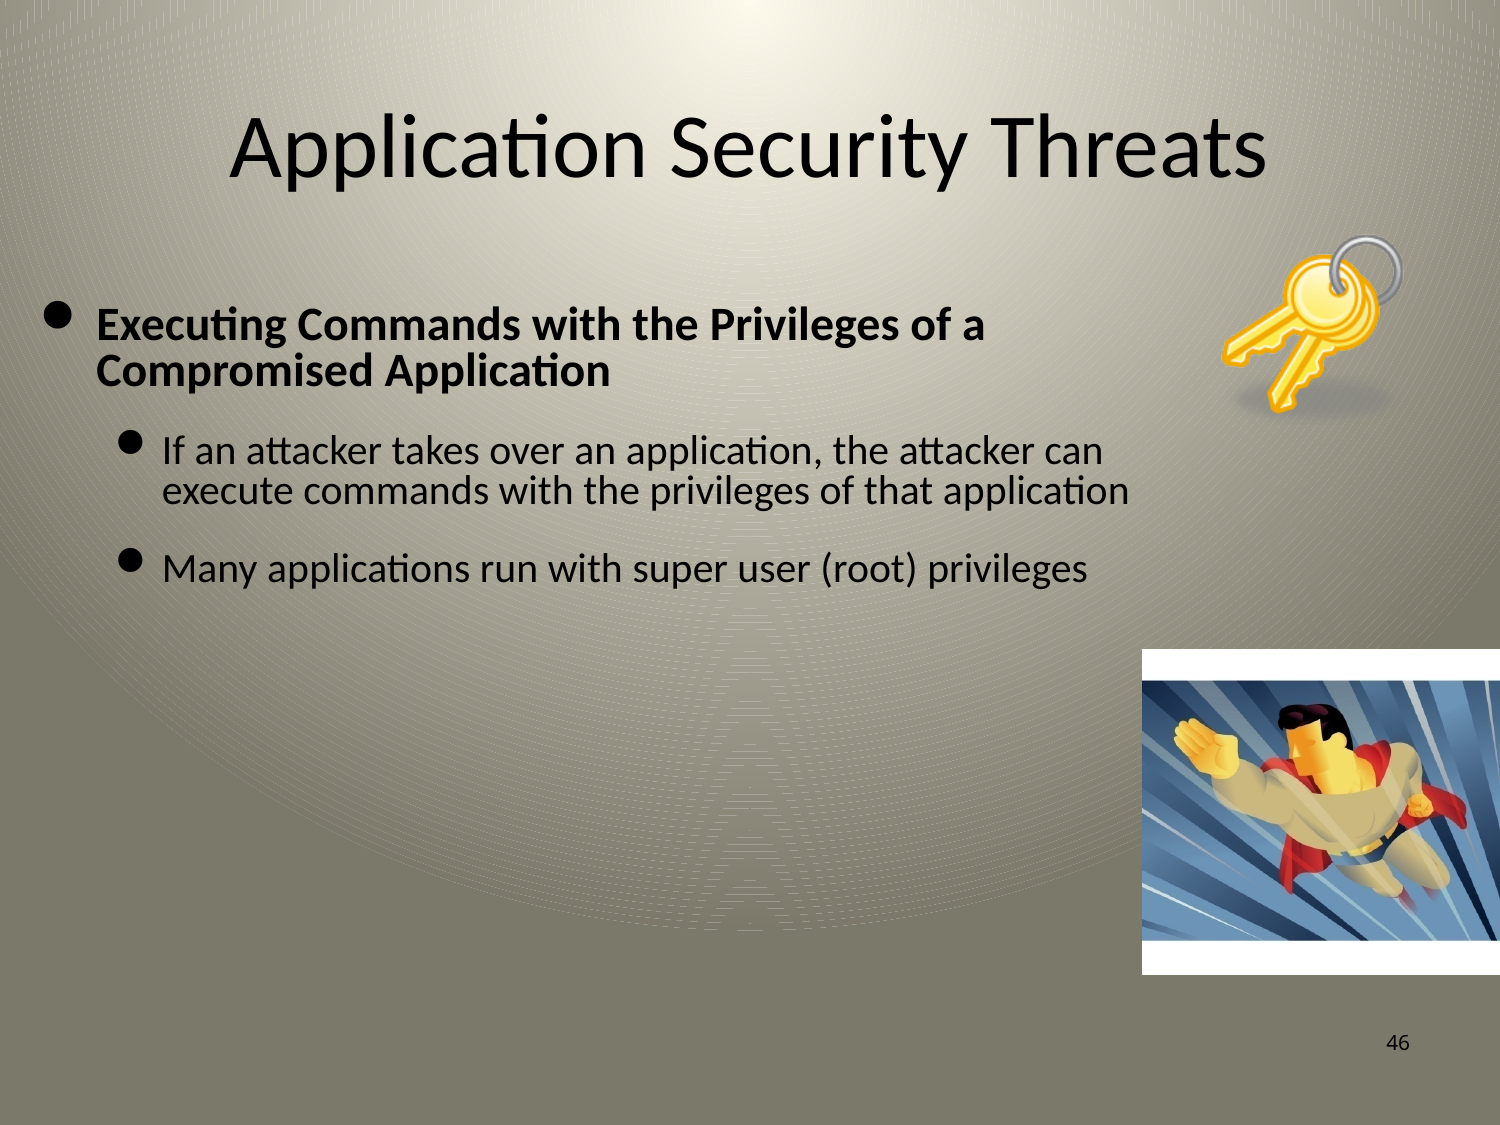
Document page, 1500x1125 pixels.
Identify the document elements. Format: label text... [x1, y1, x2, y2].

picture [1212, 224, 1413, 426]
list Executing Commands with the Privileges of a Compromised Application If an attacker takes over an application, the attacker can execute commands with the privileges of that application Many applications run with super user (root) privileges [24, 296, 1150, 968]
title Application Security Threats [150, 37, 1350, 245]
slide_number 46 [1074, 1021, 1425, 1067]
picture [1142, 649, 1500, 976]
